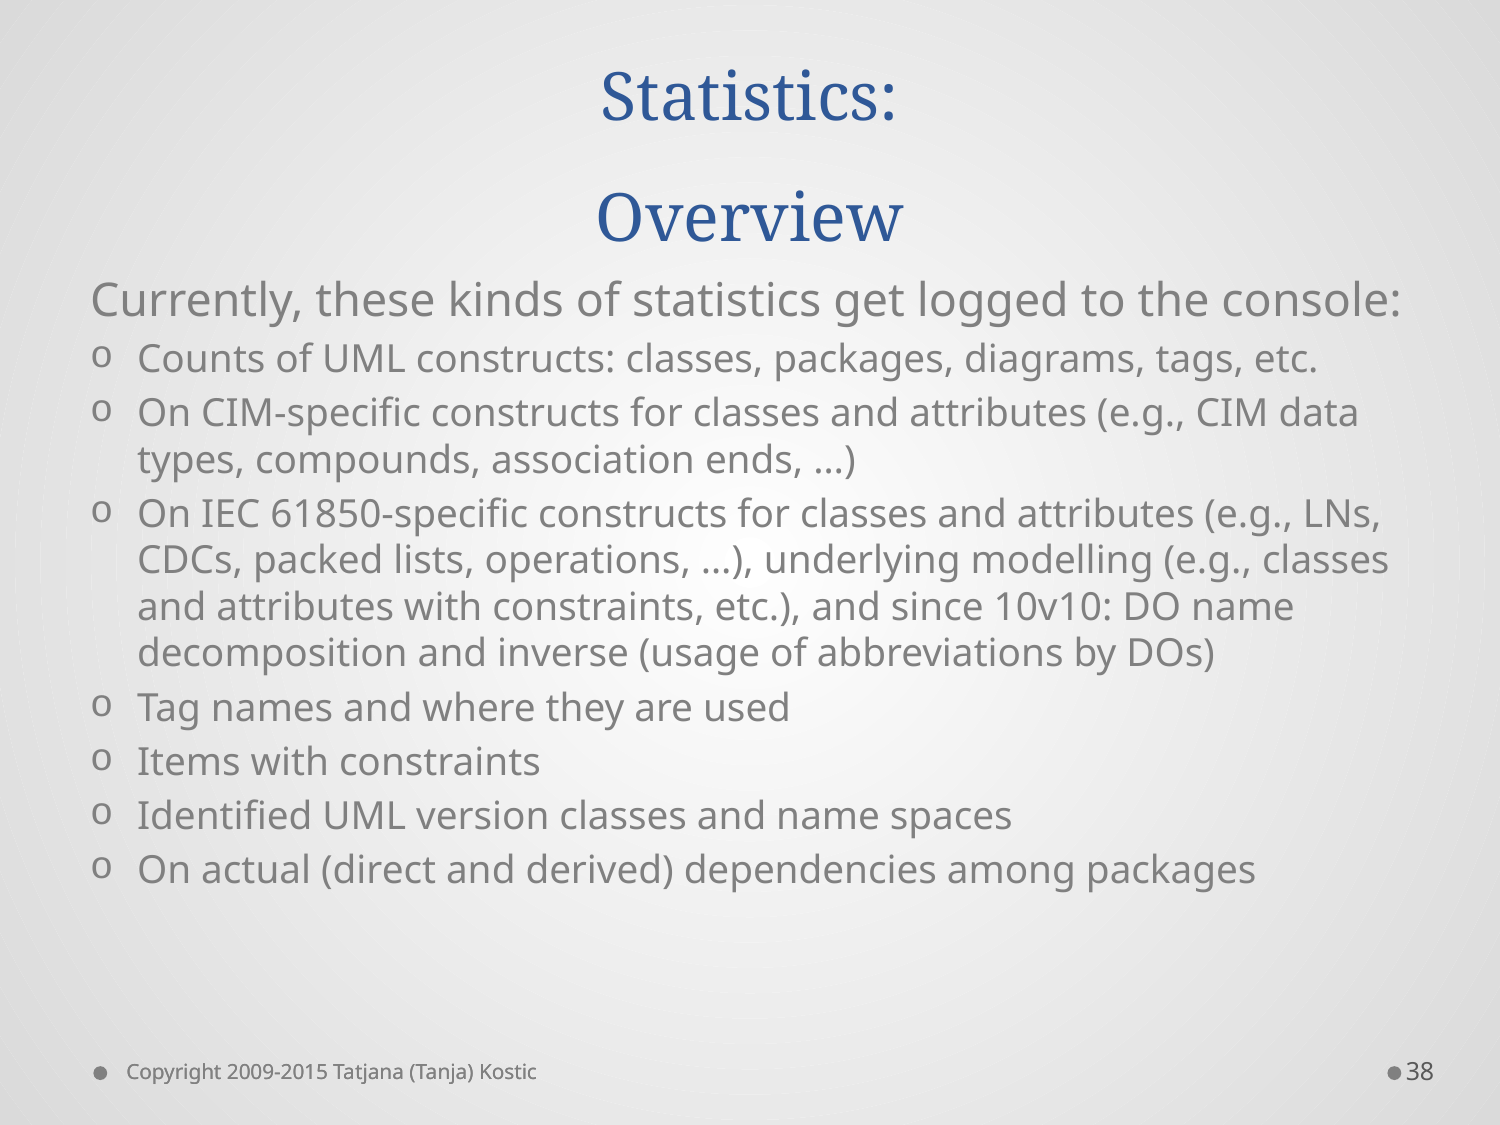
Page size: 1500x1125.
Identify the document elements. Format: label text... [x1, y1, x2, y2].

list Currently, these kinds of statistics get logged to the console: Counts of UML constructs: classes, packages, diagrams, tags, etc. On CIM-specific constructs for classes and attributes (e.g., CIM data types, compounds, association ends, …) On IEC 61850-specific constructs for classes and attributes (e.g., LNs, CDCs, packed lists, operations, …), underlying modelling (e.g., classes and attributes with constraints, etc.), and since 10v10: DO name decomposition and inverse (usage of abbreviations by DOs) Tag names and where they are used Items with constraints Identified UML version classes and name spaces On actual (direct and derived) dependencies among packages [75, 262, 1425, 1005]
slide_number 38 [1401, 1042, 1494, 1103]
title Statistics: Overview [75, 0, 1425, 262]
